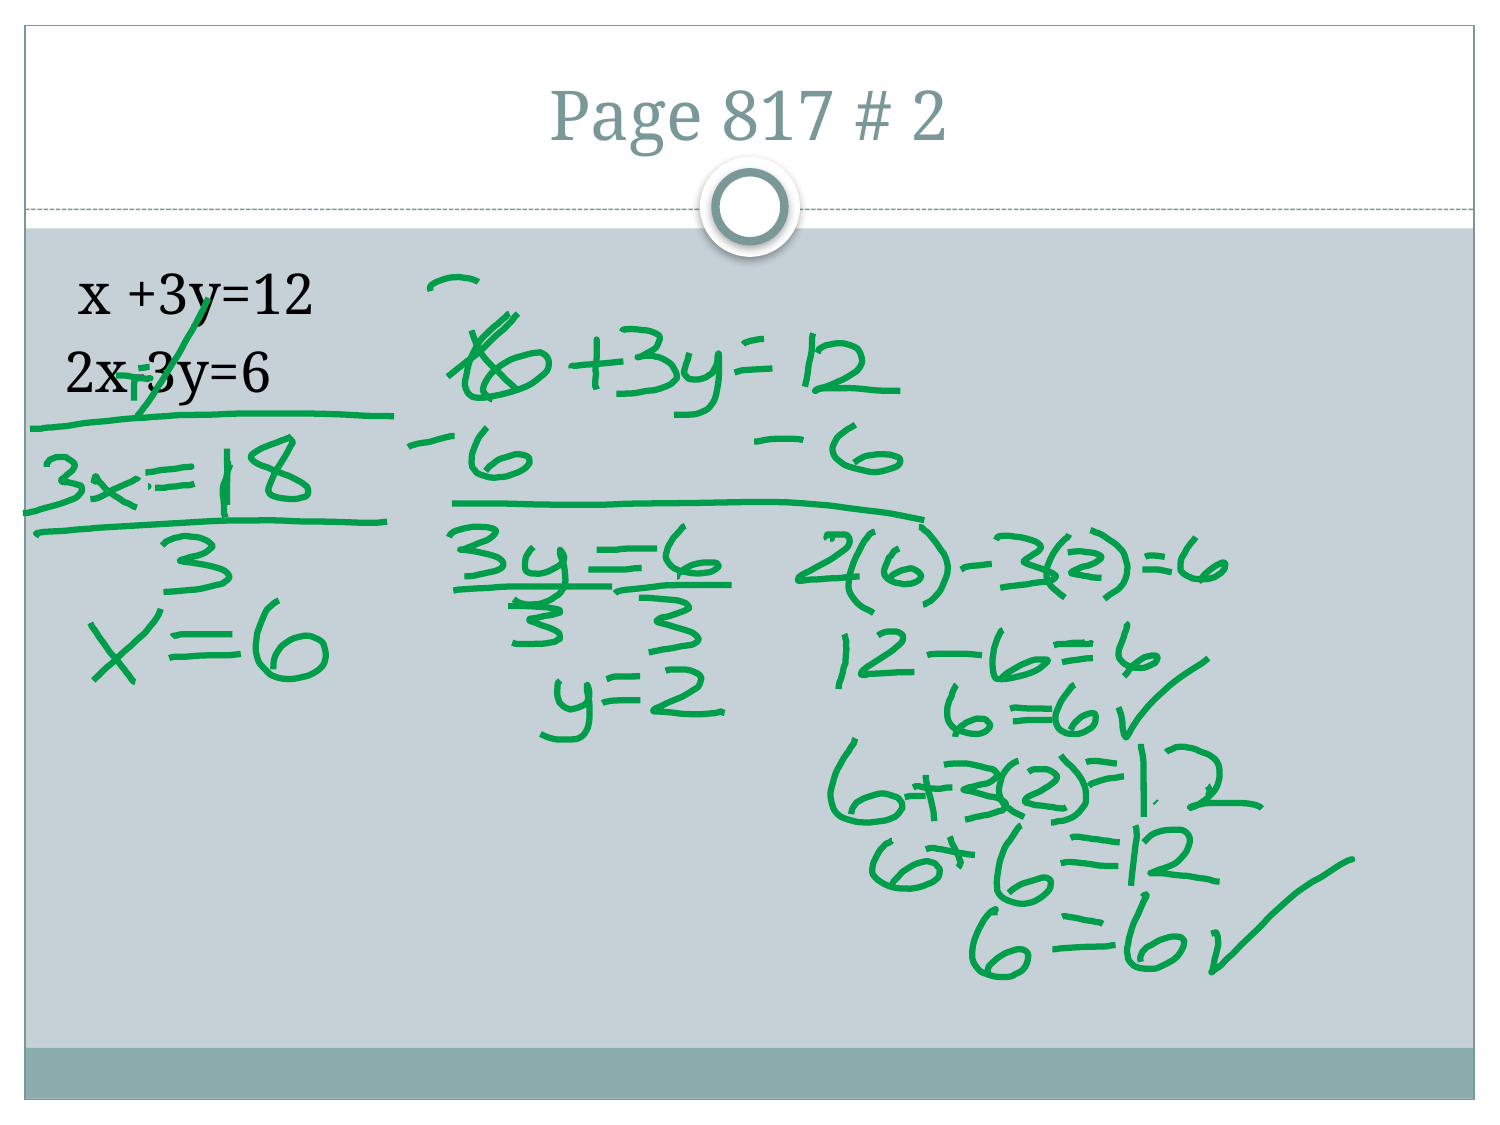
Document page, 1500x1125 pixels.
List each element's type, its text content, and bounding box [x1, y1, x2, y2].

text_box [602, 699, 641, 704]
text_box [596, 547, 658, 551]
text_box [1024, 768, 1057, 808]
text_box [1009, 706, 1053, 710]
text_box [1144, 554, 1165, 558]
text_box [927, 789, 935, 822]
text_box [998, 760, 1025, 818]
text_box [1061, 657, 1094, 663]
text_box [991, 629, 1049, 681]
text_box [734, 367, 773, 374]
text_box [133, 379, 137, 401]
text_box [1165, 745, 1263, 810]
text_box [954, 853, 962, 869]
text_box [831, 424, 902, 473]
text_box [1142, 568, 1172, 573]
list x +3y=12 2x-3y=6 [49, 250, 1445, 1001]
text_box [570, 361, 619, 369]
text_box [742, 338, 765, 346]
text_box [161, 535, 231, 593]
text_box [971, 908, 1029, 978]
text_box [453, 585, 613, 592]
text_box [513, 588, 565, 605]
text_box [447, 356, 470, 378]
text_box [1090, 529, 1129, 600]
text_box [89, 622, 136, 683]
text_box [254, 599, 327, 680]
text_box [116, 608, 162, 659]
text_box [814, 342, 901, 392]
text_box [250, 435, 309, 500]
text_box [35, 519, 388, 537]
text_box [652, 668, 725, 716]
text_box [1210, 858, 1353, 974]
text_box [429, 276, 479, 292]
text_box [168, 653, 241, 659]
text_box [518, 546, 567, 585]
text_box [665, 525, 720, 575]
text_box [448, 525, 505, 578]
text_box [1045, 533, 1070, 599]
text_box [171, 633, 233, 638]
text_box [918, 526, 949, 606]
text_box [1061, 915, 1104, 925]
text_box [1053, 642, 1094, 647]
text_box [464, 312, 550, 401]
text_box [1012, 719, 1053, 723]
text_box [912, 785, 953, 790]
text_box [92, 475, 138, 509]
text_box [115, 374, 152, 380]
text_box [109, 476, 139, 492]
text_box [638, 596, 700, 654]
text_box [860, 630, 915, 676]
text_box [508, 605, 561, 645]
text_box [29, 412, 395, 430]
text_box [594, 366, 598, 390]
text_box [1085, 760, 1117, 765]
text_box [470, 426, 531, 479]
text_box [754, 438, 804, 443]
text_box [1052, 944, 1116, 950]
text_box [1060, 861, 1119, 867]
text_box [1067, 550, 1100, 579]
text_box [92, 658, 116, 682]
text_box [829, 737, 904, 824]
text_box [616, 328, 678, 395]
text_box [1126, 893, 1185, 970]
text_box [871, 840, 941, 890]
text_box [1050, 754, 1087, 824]
text_box [804, 333, 814, 387]
text_box [145, 465, 193, 474]
text_box [606, 675, 641, 680]
text_box [946, 684, 991, 737]
text_box [1130, 825, 1138, 886]
text_box [614, 584, 732, 594]
text_box [1117, 657, 1209, 739]
title Page 817 # 2 [49, 37, 1450, 162]
text_box [136, 297, 210, 417]
text_box [847, 530, 876, 614]
text_box [948, 836, 958, 851]
text_box [837, 633, 848, 690]
text_box [995, 535, 1047, 589]
text_box [960, 563, 992, 571]
text_box [996, 824, 1052, 905]
text_box [451, 501, 925, 521]
text_box [540, 680, 591, 741]
text_box [588, 567, 642, 571]
text_box [1070, 835, 1120, 843]
text_box [925, 847, 975, 856]
text_box [407, 435, 455, 448]
text_box [1088, 775, 1125, 787]
text_box [1206, 785, 1211, 797]
text_box [673, 352, 720, 416]
text_box [1117, 622, 1159, 677]
text_box [943, 762, 1006, 821]
text_box [1140, 743, 1145, 817]
text_box [138, 366, 150, 370]
text_box [470, 330, 479, 345]
text_box [155, 482, 195, 489]
text_box [221, 463, 232, 518]
text_box [883, 547, 921, 585]
text_box [797, 533, 851, 582]
text_box [22, 456, 83, 514]
text_box [1054, 684, 1097, 735]
text_box [90, 491, 109, 500]
text_box [508, 312, 519, 326]
text_box [1143, 828, 1220, 883]
text_box [1179, 536, 1226, 583]
text_box [925, 774, 929, 787]
